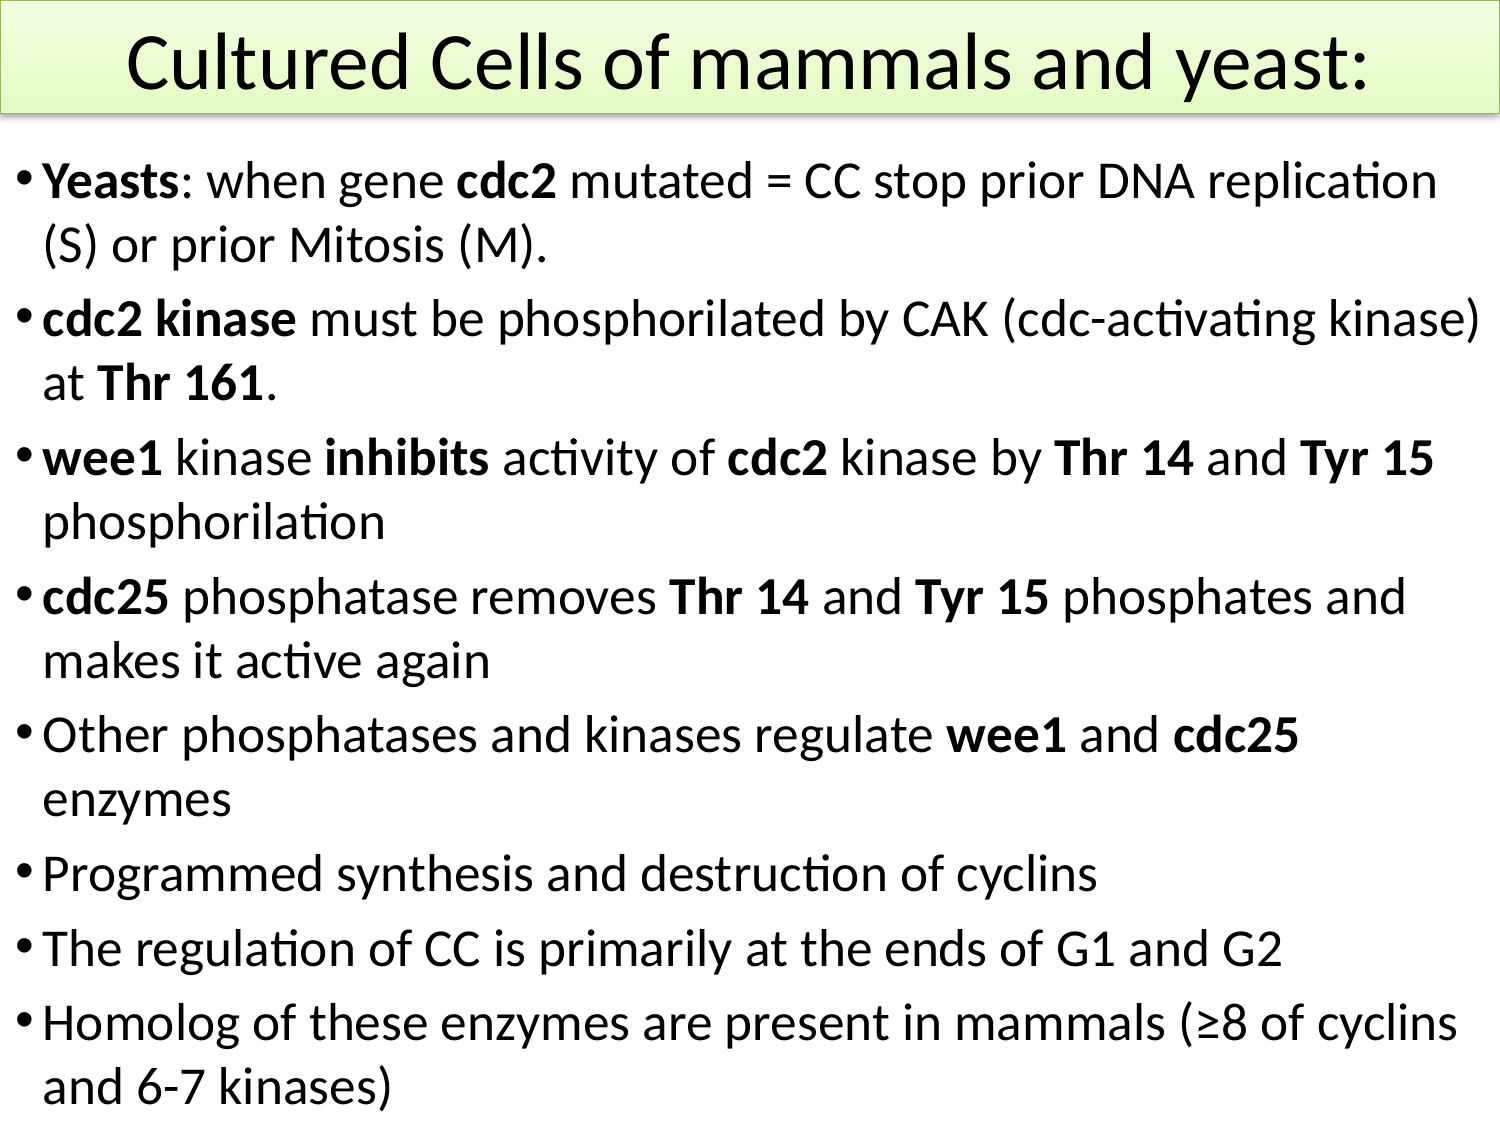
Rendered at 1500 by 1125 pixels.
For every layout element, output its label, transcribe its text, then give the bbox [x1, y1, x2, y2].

list Yeasts: when gene cdc2 mutated = CC stop prior DNA replication (S) or prior Mitosis (M). cdc2 kinase must be phosphorilated by CAK (cdc-activating kinase) at Thr 161. wee1 kinase inhibits activity of cdc2 kinase by Thr 14 and Tyr 15 phosphorilation cdc25 phosphatase removes Thr 14 and Tyr 15 phosphates and makes it active again Other phosphatases and kinases regulate wee1 and cdc25 enzymes Programmed synthesis and destruction of cyclins The regulation of CC is primarily at the ends of G1 and G2 Homolog of these enzymes are present in mammals (≥8 of cyclins and 6-7 kinases) [0, 137, 1500, 1125]
title Cultured Cells of mammals and yeast: [0, 0, 1500, 114]
